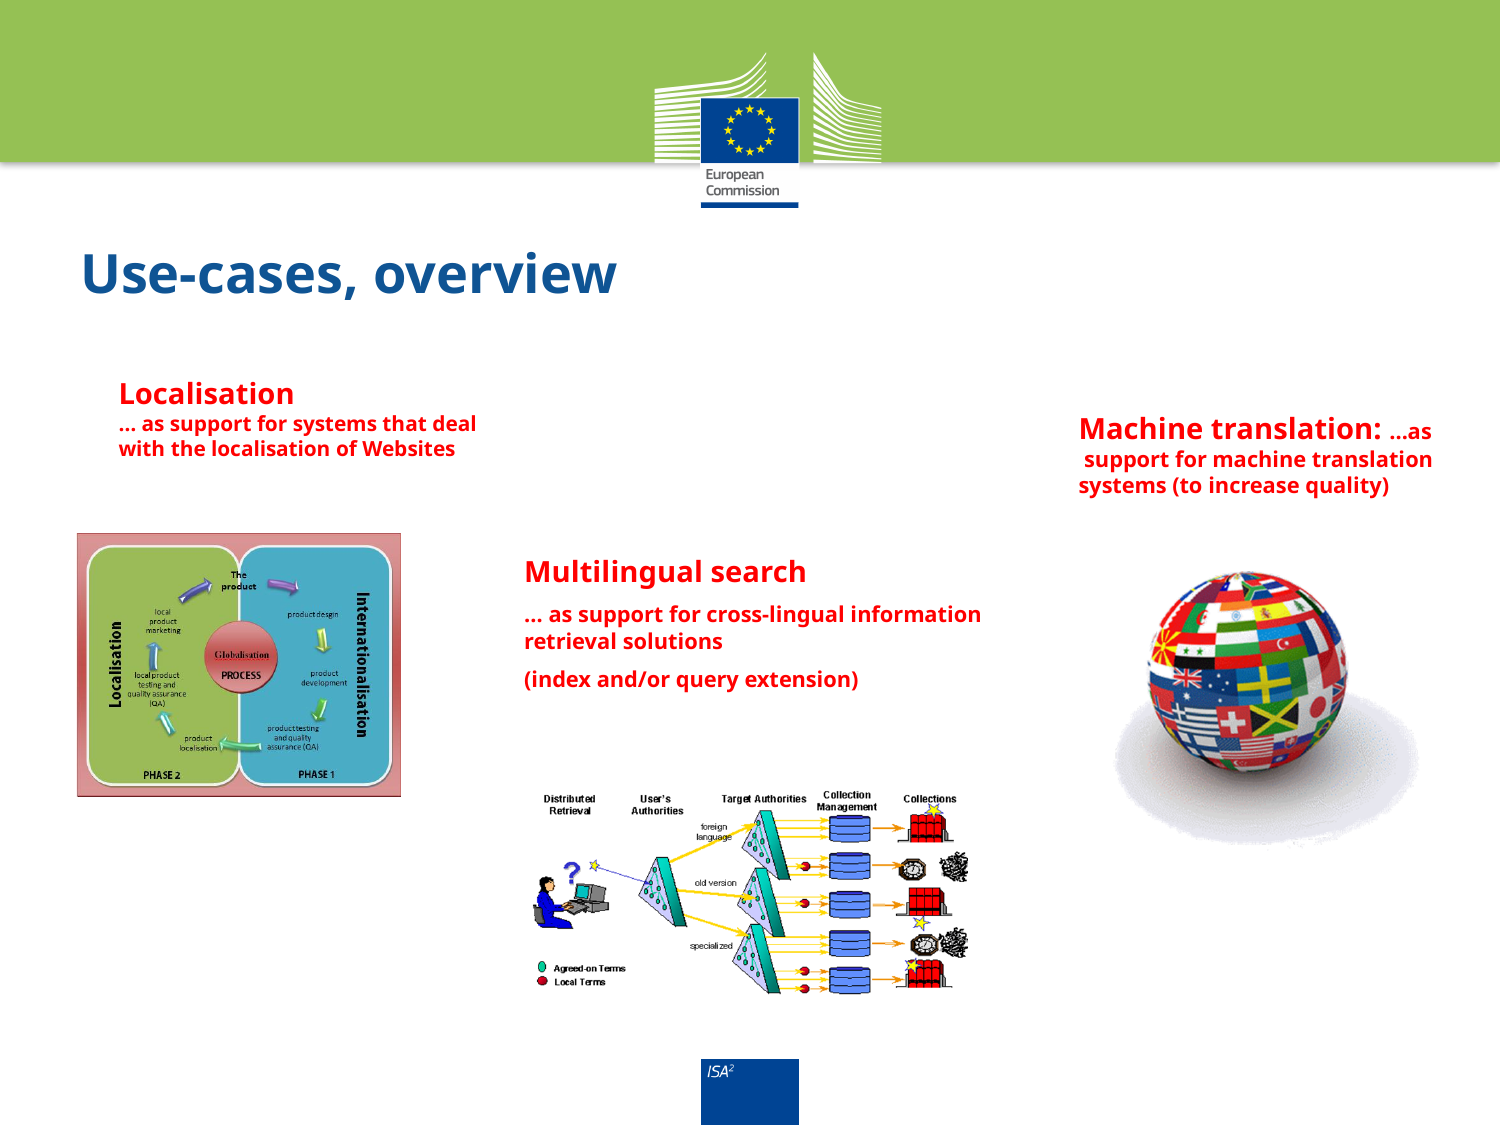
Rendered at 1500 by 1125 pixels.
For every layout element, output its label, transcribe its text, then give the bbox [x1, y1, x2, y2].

picture [524, 773, 968, 1006]
picture [607, 7, 892, 208]
text_box Localisation … as support for systems that deal with the localisation of Websites [103, 368, 498, 468]
picture [1111, 571, 1423, 856]
picture [701, 1059, 799, 1125]
text_box Machine translation: …as support for machine translation systems (to increase quality) [1063, 403, 1451, 506]
picture [76, 533, 402, 797]
text_box Multilingual search … as support for cross-lingual information retrieval solutions (index and/or query extension) [524, 553, 1020, 714]
title Use-cases, overview [64, 243, 1389, 313]
